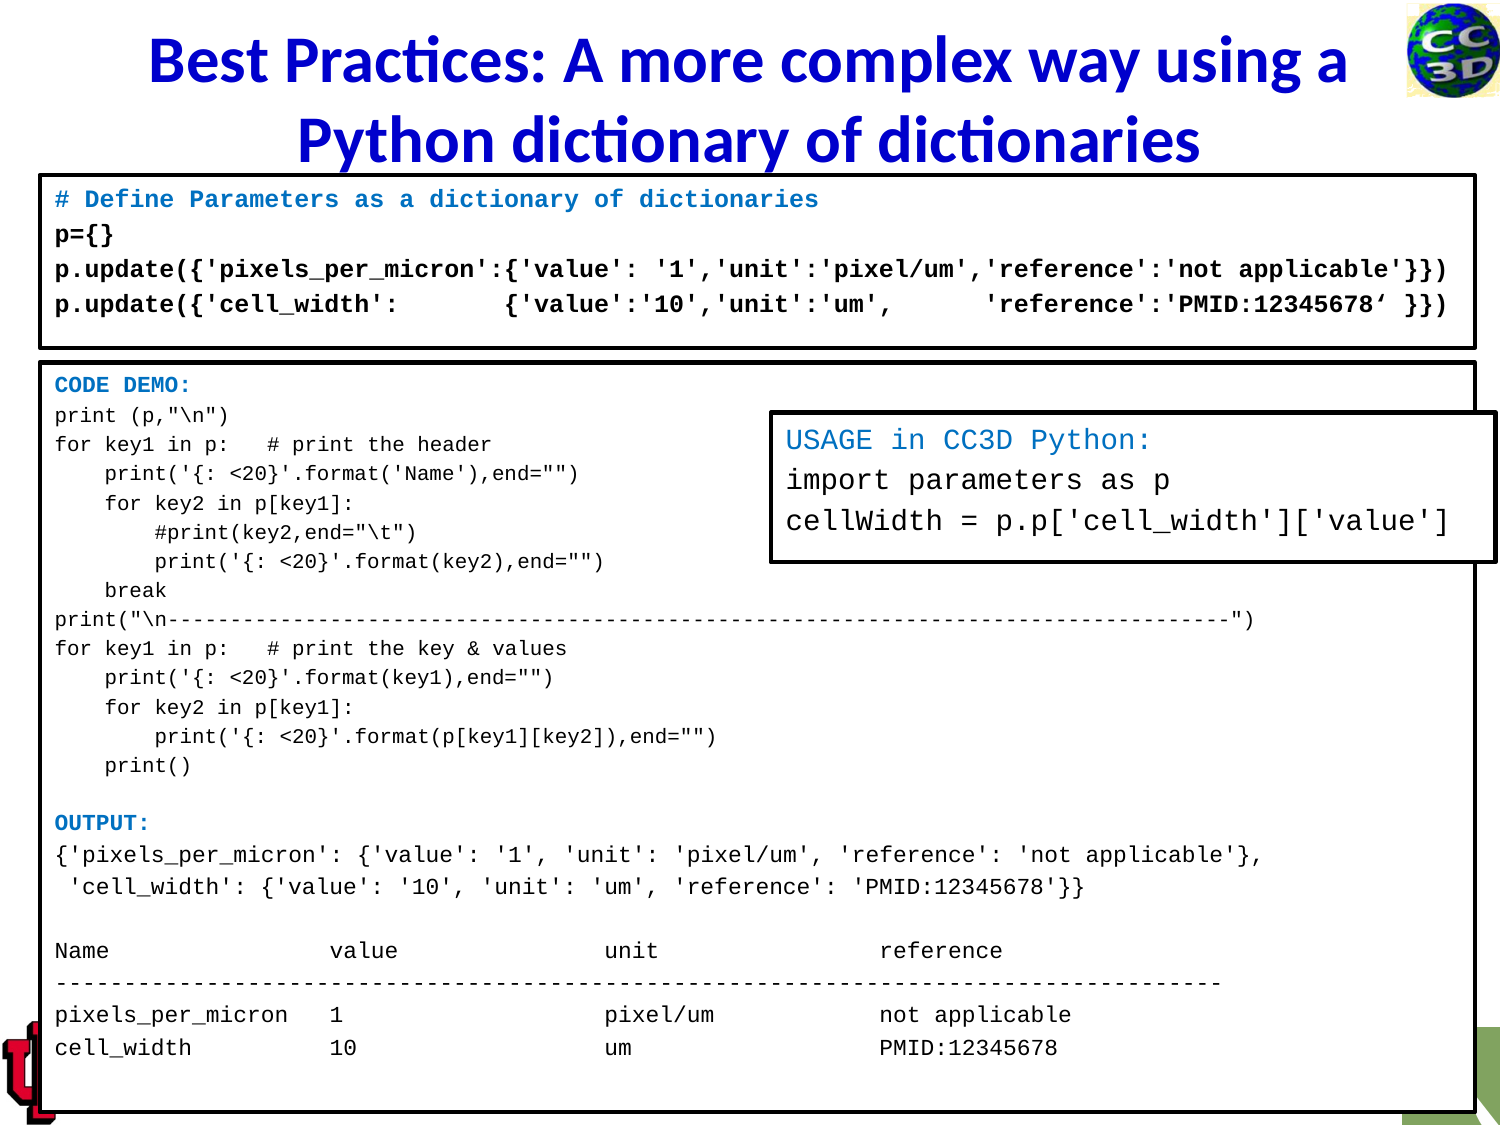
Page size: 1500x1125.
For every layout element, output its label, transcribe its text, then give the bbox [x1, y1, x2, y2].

picture [0, 1020, 80, 1125]
picture [1404, 0, 1500, 102]
text_box USAGE in CC3D Python: import parameters as p cellWidth = p.p['cell_width']['value'] [770, 412, 1496, 563]
text_box CODE DEMO: print (p,"\n") for key1 in p: # print the header print('{: <20}'.format('Name'),end="") for key2 in p[key1]: #print(key2,end="\t") print('{: <20}'.format(key2),end="") break print("\n-------------------------------------------------------------------------------------") for key1 in p: # print the key & values print('{: <20}'.format(key1),end="") for key2 in p[key1]: print('{: <20}'.format(p[key1][key2]),end="") print() OUTPUT: {'pixels_per_micron': {'value': '1', 'unit': 'pixel/um', 'reference': 'not applicable'}, 'cell_width': {'value': '10', 'unit': 'um', 'reference': 'PMID:12345678'}} Name value unit reference ------------------------------------------------------------------------------------- pixels_per_micron 1 pixel/um not applicable cell_width 10 um PMID:12345678 [39, 362, 1475, 1113]
title Best Practices: A more complex way using a Python dictionary of dictionaries [75, 24, 1425, 168]
list # Define Parameters as a dictionary of dictionaries p={} p.update({'pixels_per_micron':{'value': '1','unit':'pixel/um','reference':'not applicable'}}) p.update({'cell_width': {'value':'10','unit':'um', 'reference':'PMID:12345678‘ }}) [39, 174, 1475, 348]
picture [1402, 1027, 1500, 1125]
